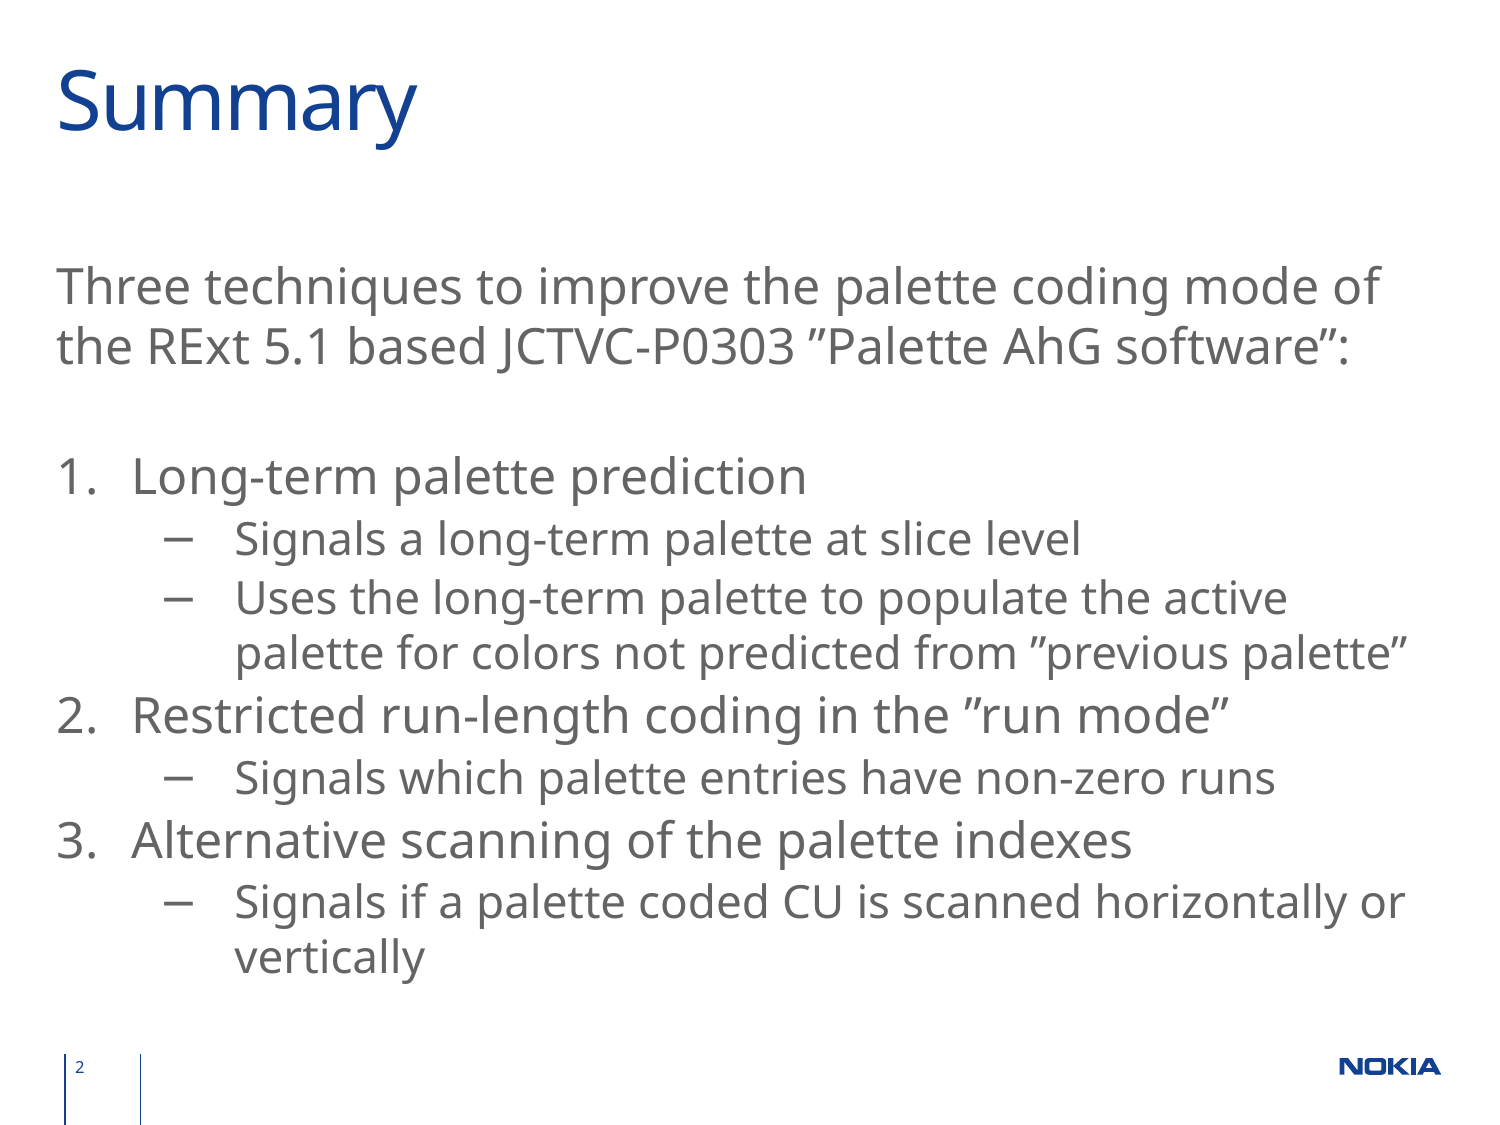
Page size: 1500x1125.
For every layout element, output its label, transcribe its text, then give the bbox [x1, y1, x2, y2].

title Summary [56, 47, 1433, 149]
list Three techniques to improve the palette coding mode of the RExt 5.1 based JCTVC-P0303 ”Palette AhG software”: Long-term palette prediction Signals a long-term palette at slice level Uses the long-term palette to populate the active palette for colors not predicted from ”previous palette” Restricted run-length coding in the ”run mode” Signals which palette entries have non-zero runs Alternative scanning of the palette indexes Signals if a palette coded CU is scanned horizontally or vertically [56, 254, 1436, 1032]
slide_number 2 [75, 1057, 124, 1079]
